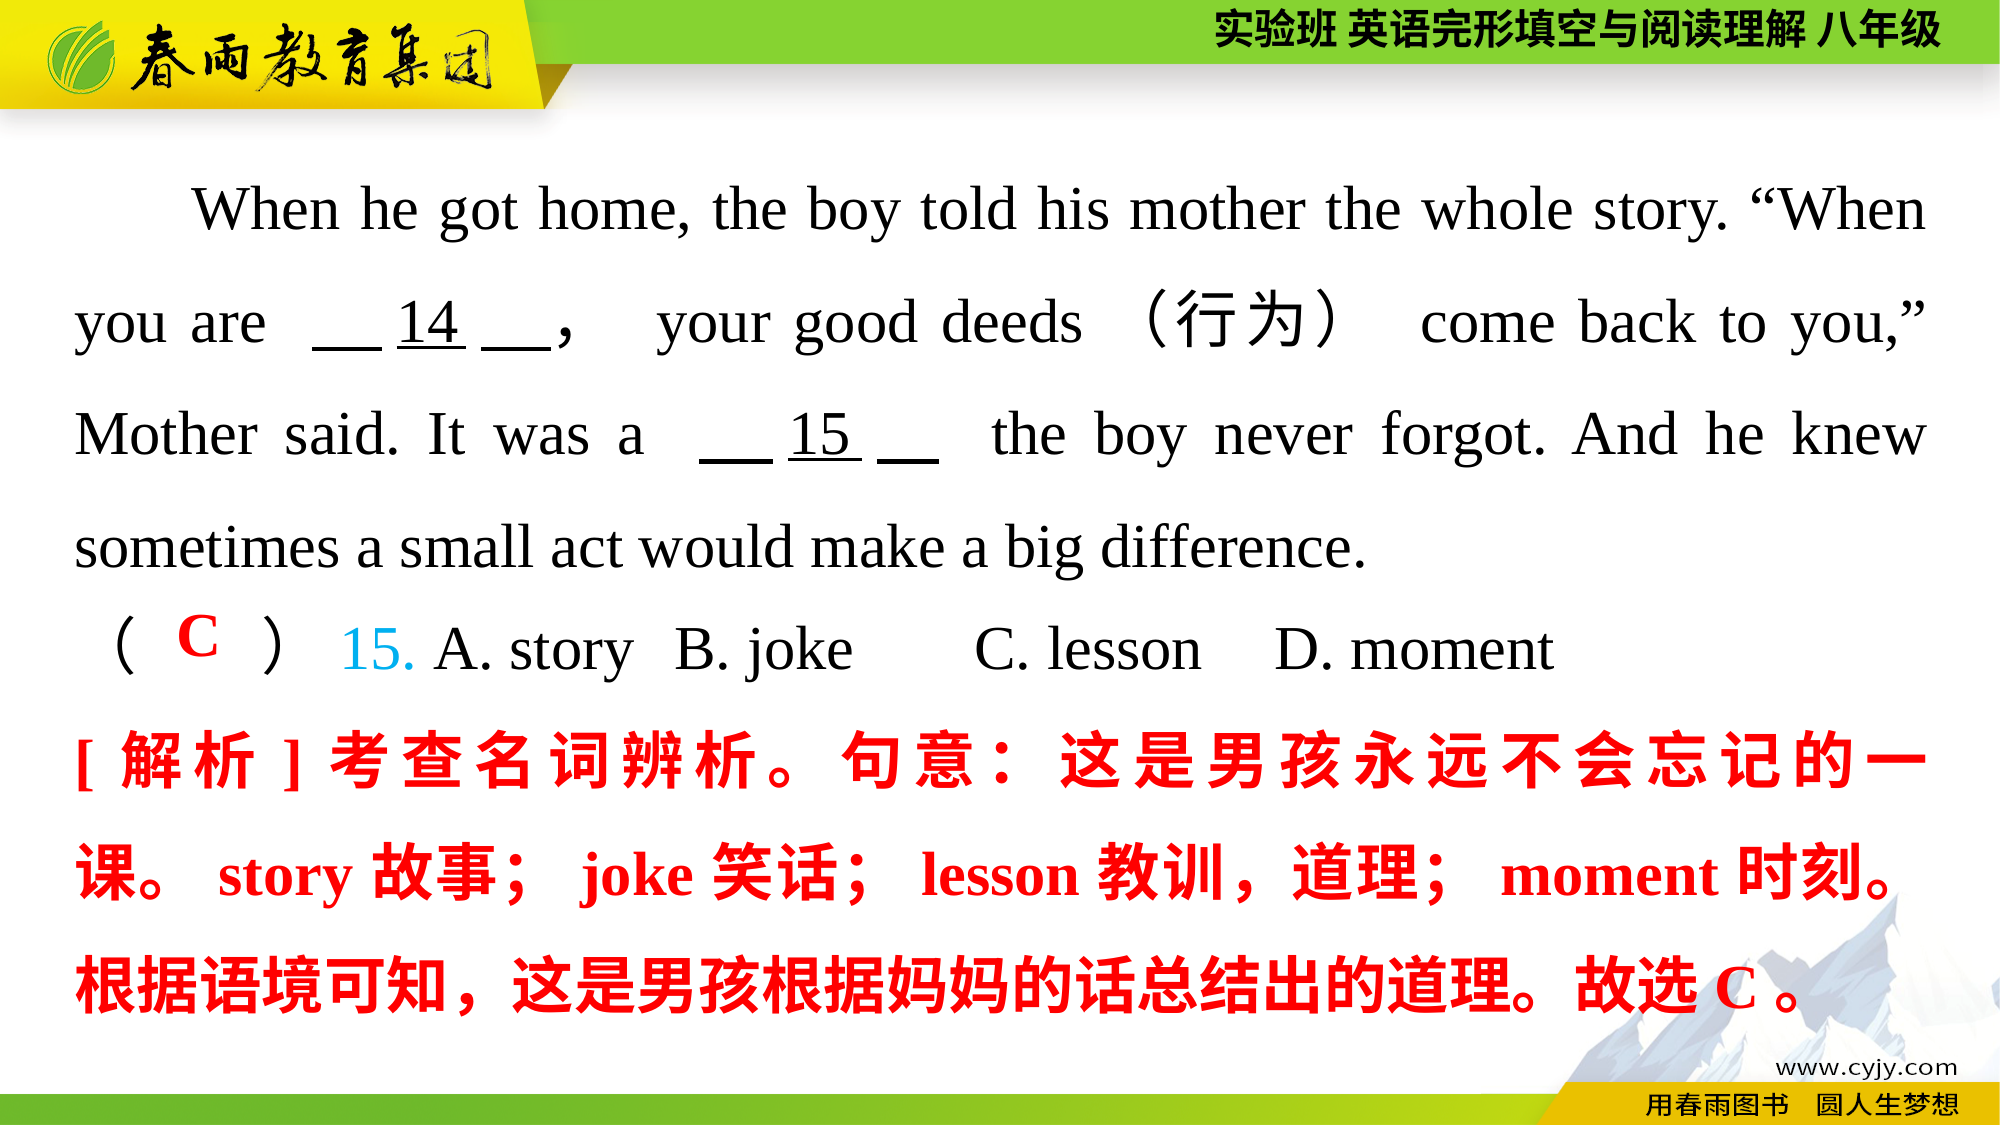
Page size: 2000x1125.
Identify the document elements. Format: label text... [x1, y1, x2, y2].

text_box [解析]考查名词辨析。句意：这是男孩永远不会忘记的一课。story故事；joke笑话；lesson教训，道理；moment时刻。根据语境可知，这是男孩根据妈妈的话总结出的道理。故选C。 [59, 675, 1944, 1029]
picture [0, 0, 2000, 1125]
list When he got home, the boy told his mother the whole story. “When you are 14 ， your good deeds（行为） come back to you,” Mother said. It was a 15 the boy never forgot. And he knew sometimes a small act would make a big difference. [59, 122, 1944, 562]
text_box （ ）15. A. story B. joke C. lesson D. moment [59, 562, 1944, 675]
text_box C [161, 586, 237, 675]
